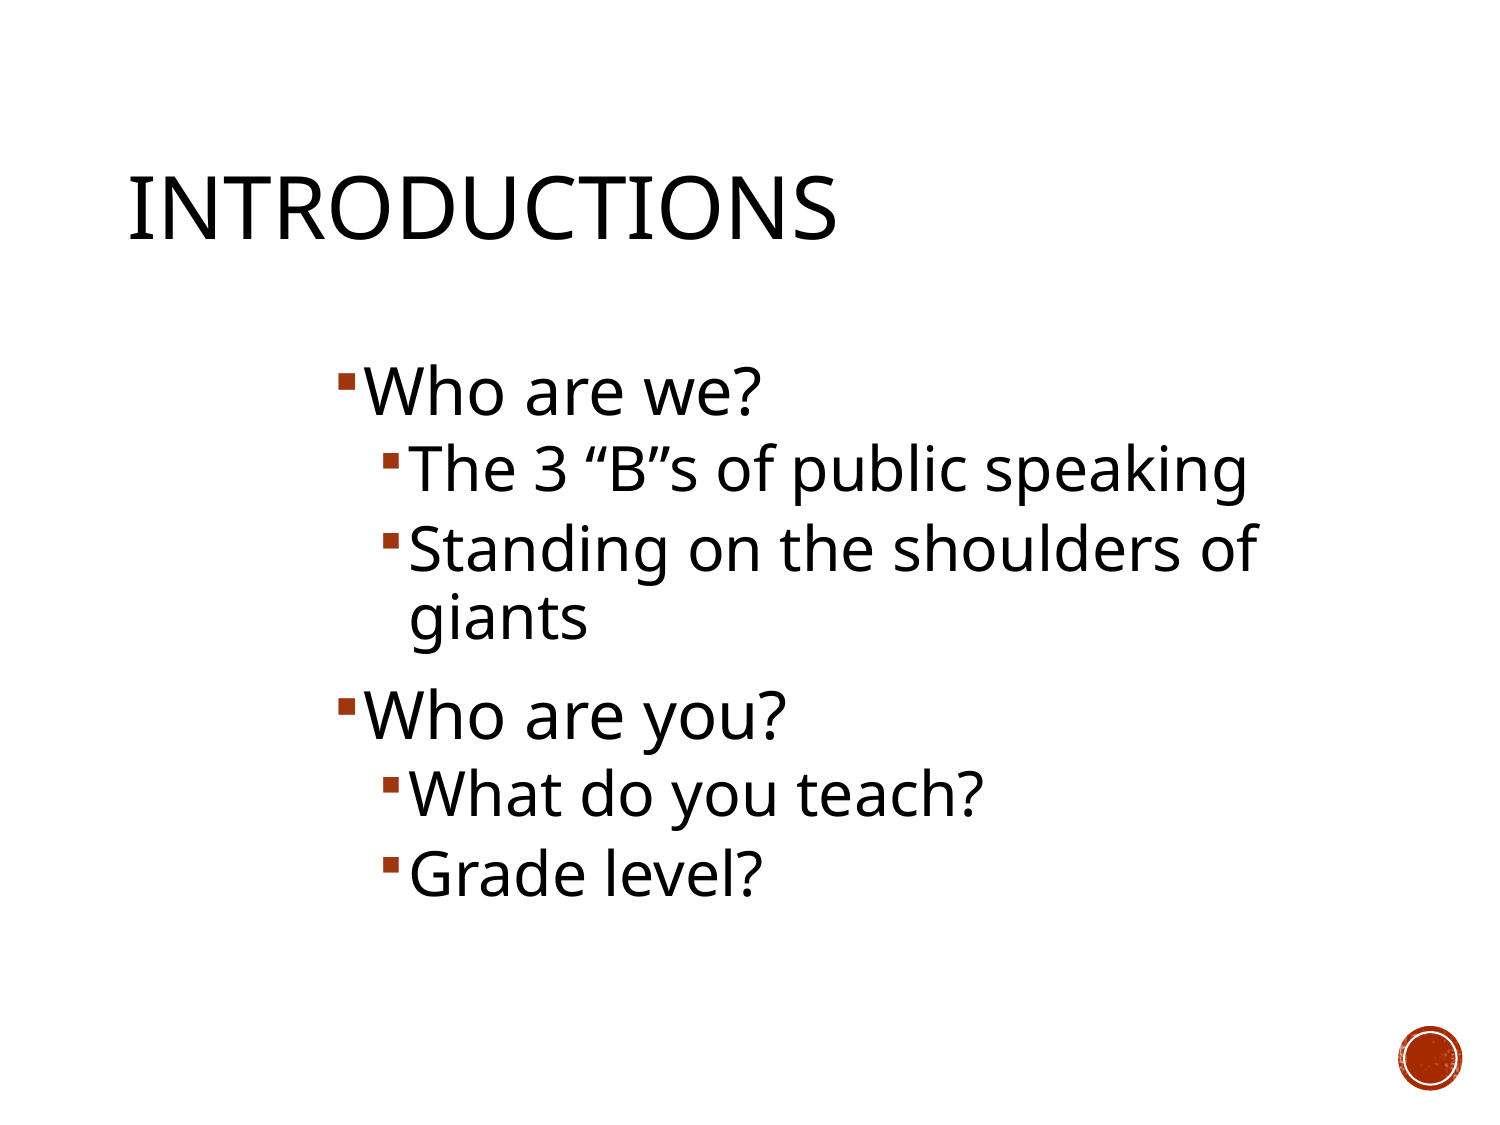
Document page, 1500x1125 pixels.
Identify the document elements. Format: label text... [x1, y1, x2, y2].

list Who are we? The 3 “B”s of public speaking Standing on the shoulders of giants Who are you? What do you teach? Grade level? [318, 350, 1400, 1095]
title Introductions [112, 79, 1388, 344]
